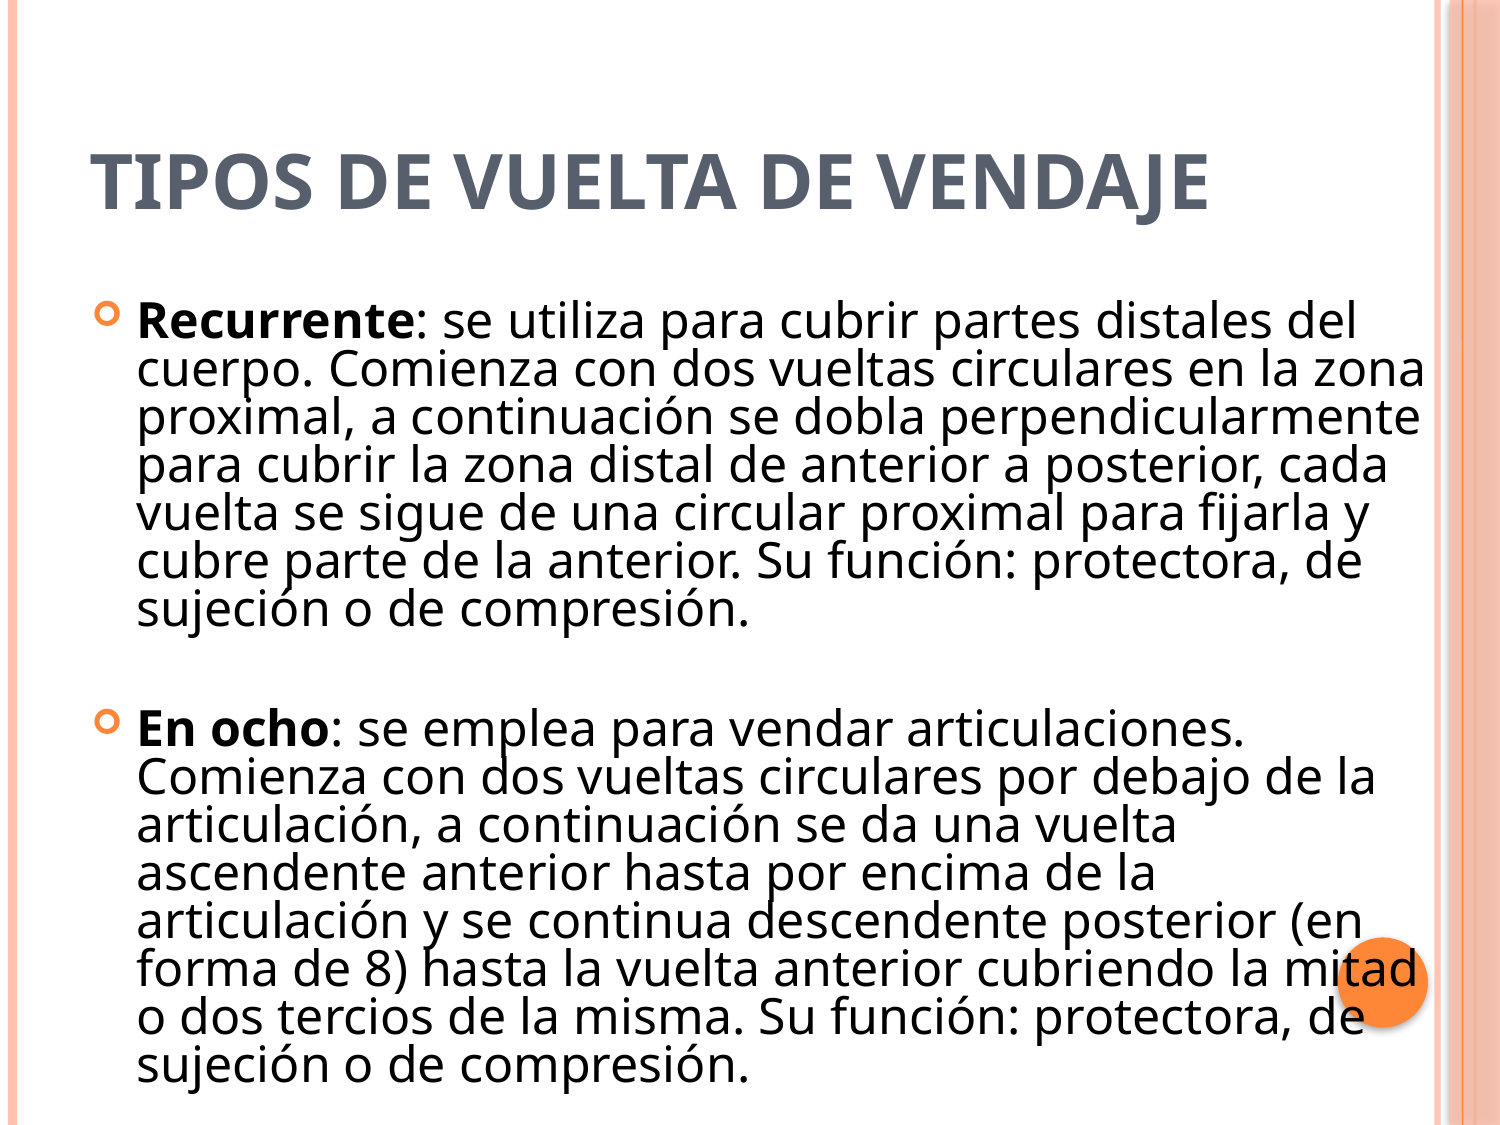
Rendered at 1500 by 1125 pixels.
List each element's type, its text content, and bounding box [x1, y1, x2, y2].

list Recurrente: se utiliza para cubrir partes distales del cuerpo. Comienza con dos vueltas circulares en la zona proximal, a continuación se dobla perpendicularmente para cubrir la zona distal de anterior a posterior, cada vuelta se sigue de una circular proximal para fijarla y cubre parte de la anterior. Su función: protectora, de sujeción o de compresión. En ocho: se emplea para vendar articulaciones. Comienza con dos vueltas circulares por debajo de la articulación, a continuación se da una vuelta ascendente anterior hasta por encima de la articulación y se continua descendente posterior (en forma de 8) hasta la vuelta anterior cubriendo la mitad o dos tercios de la misma. Su función: protectora, de sujeción o de compresión. [76, 220, 1459, 1106]
title TIPOS DE VUELTA DE VENDAJE [75, 45, 1300, 233]
